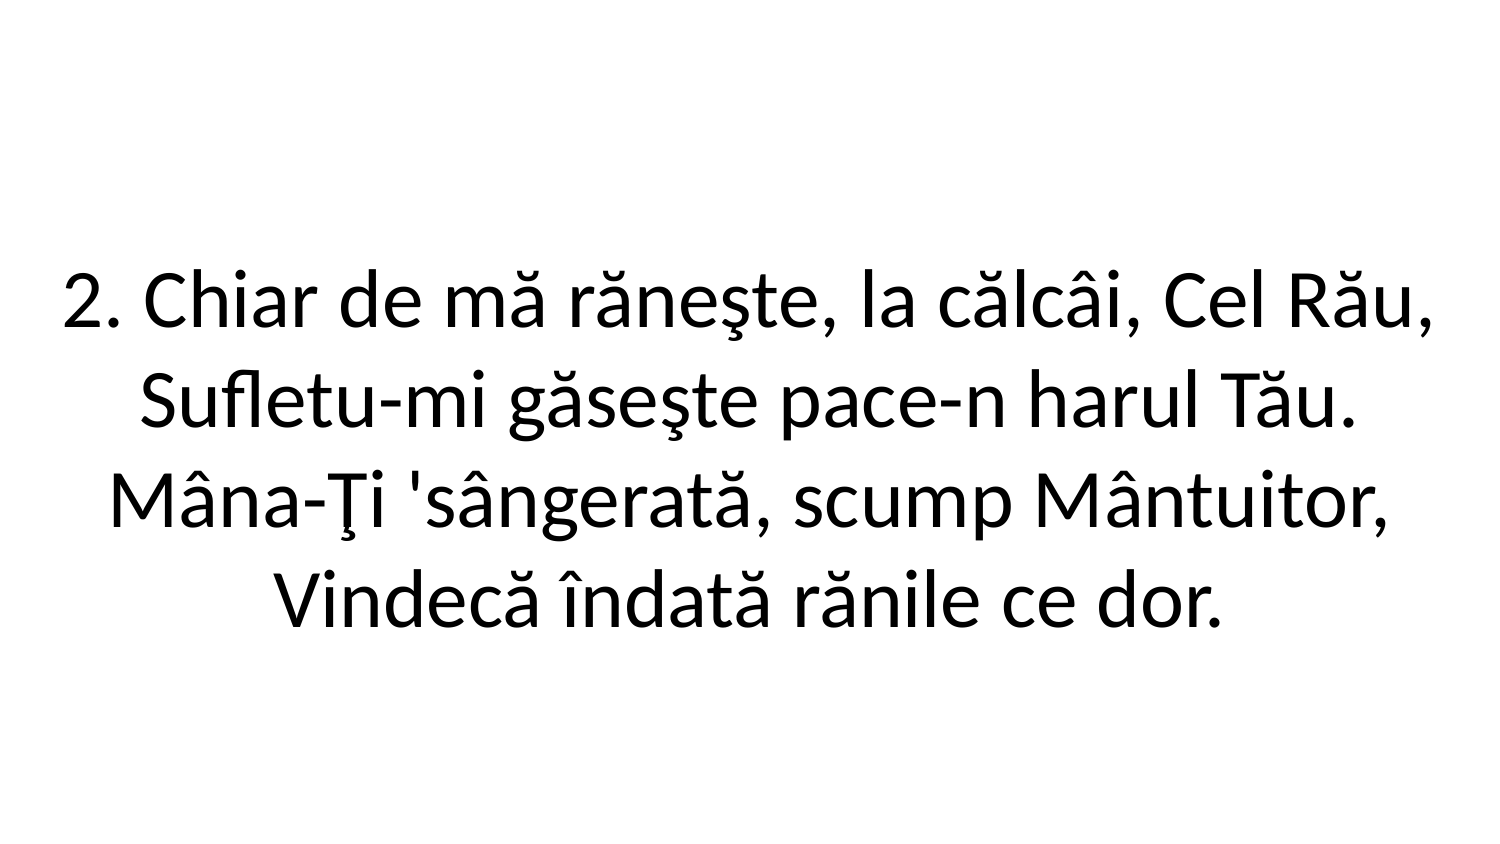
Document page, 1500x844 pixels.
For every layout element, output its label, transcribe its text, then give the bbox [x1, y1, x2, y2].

text_box 2. Chiar de mă răneşte, la călcâi, Cel Rău, Sufletu-mi găseşte pace-n harul Tău. Mâna-Ţi 'sângerată, scump Mântuitor, Vindecă îndată rănile ce dor. [47, 192, 1453, 652]
